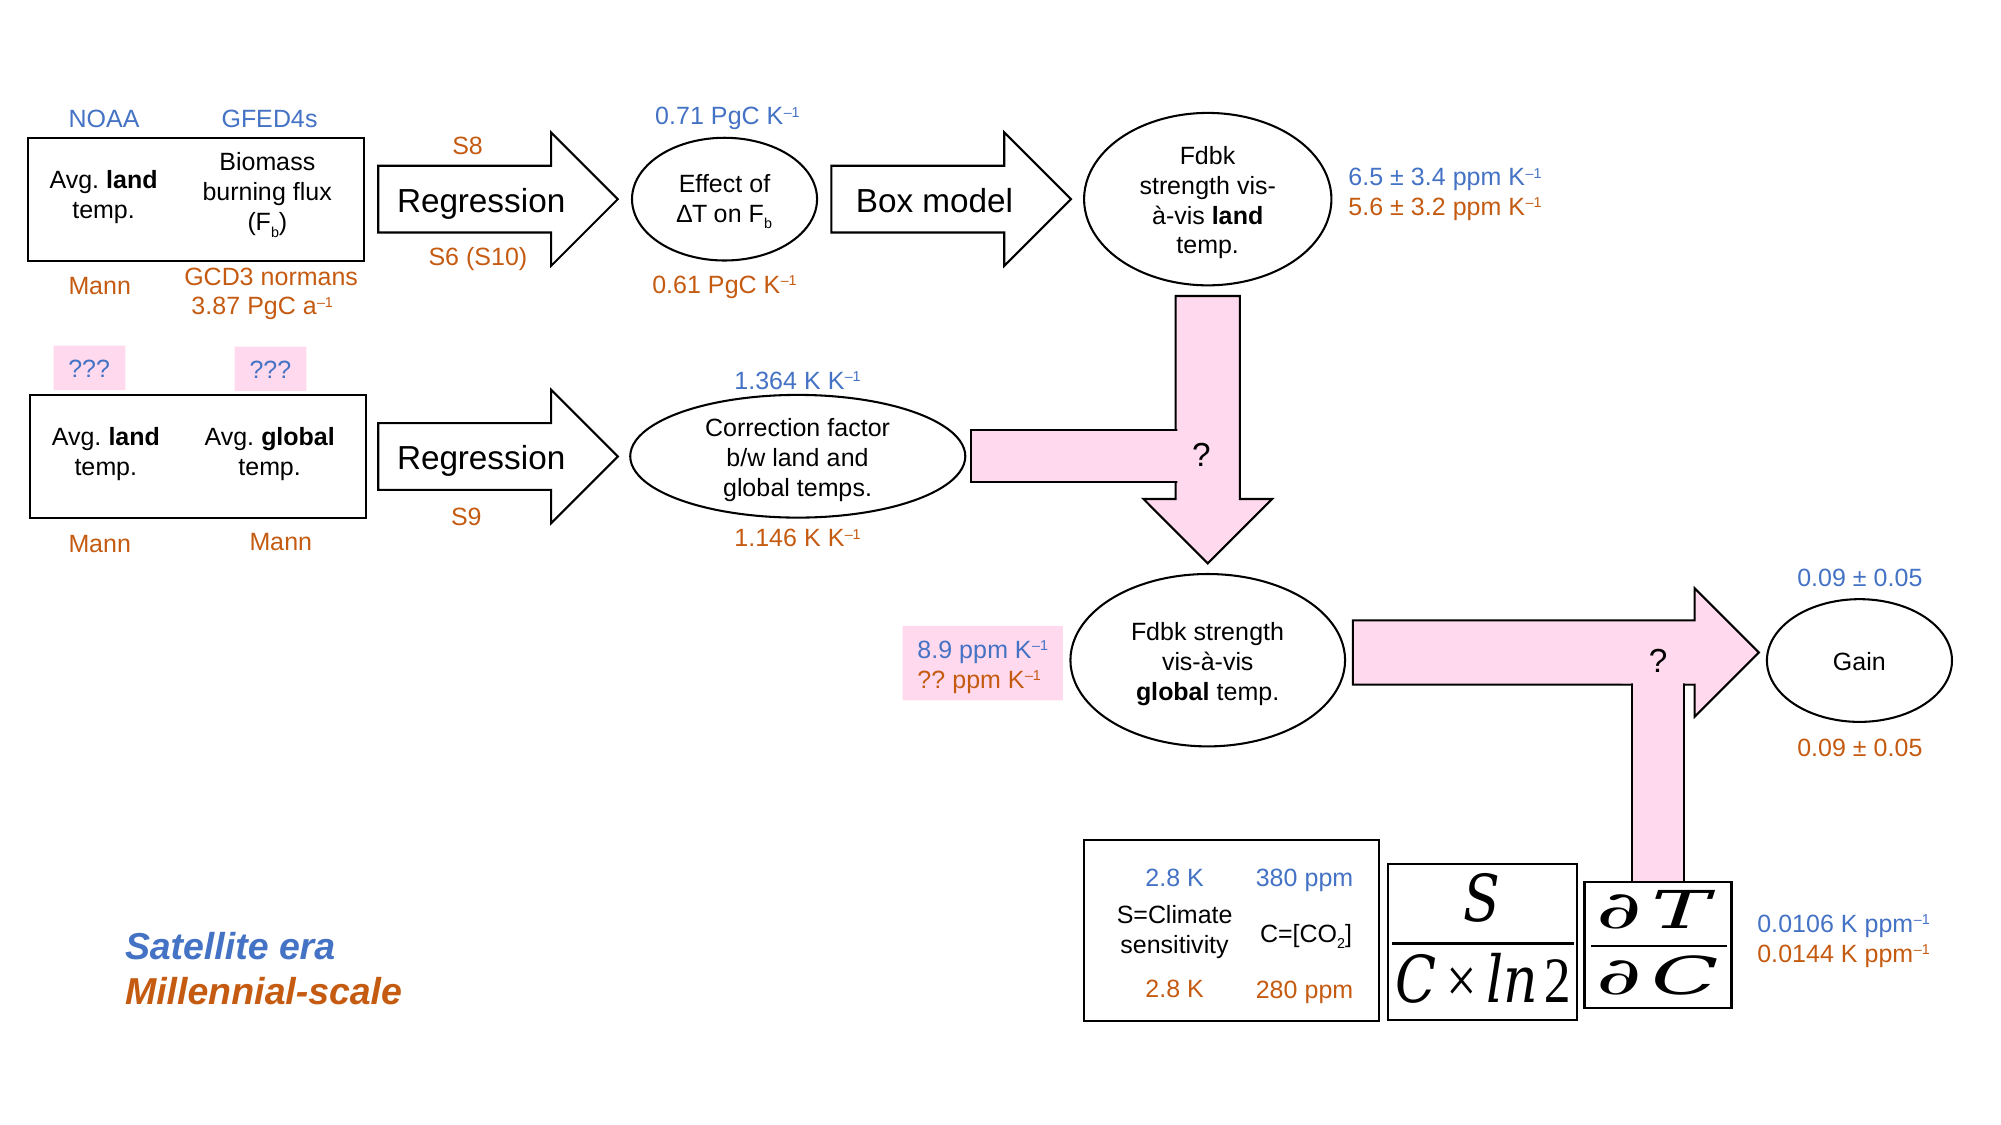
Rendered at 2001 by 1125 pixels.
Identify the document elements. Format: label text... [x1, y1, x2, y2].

text_box 280 ppm [1241, 965, 1369, 1011]
text_box Gain [1765, 599, 1954, 723]
text_box 0.09 ± 0.05 [1782, 724, 1938, 769]
text_box 0.09 ± 0.05 [1782, 553, 1938, 599]
text_box Fdbk strength vis-à-vis global temp. [1069, 572, 1347, 748]
text_box [970, 429, 1176, 483]
text_box 380 ppm [1241, 853, 1369, 899]
text_box Fdbk strength vis-à-vis land temp. [1083, 111, 1333, 287]
text_box [27, 137, 365, 262]
text_box Satellite era Millennial-scale [110, 914, 418, 1020]
text_box ??? [53, 345, 126, 391]
text_box 1.364 K K–1 [719, 356, 876, 402]
text_box [29, 394, 367, 519]
text_box Mann [53, 519, 147, 565]
text_box GFED4s [206, 95, 333, 141]
text_box 1.146 K K–1 [719, 514, 876, 560]
text_box Regression [377, 387, 620, 526]
text_box Avg. global temp. [179, 413, 360, 489]
text_box Avg. land temp. [27, 156, 177, 231]
text_box Box model [830, 129, 1073, 269]
text_box Mann [53, 262, 147, 308]
text_box Mann [234, 518, 328, 564]
text_box ? [1621, 634, 1695, 684]
text_box S=Climate sensitivity [1098, 891, 1251, 967]
text_box [1083, 839, 1380, 1022]
text_box [1140, 294, 1275, 565]
text_box 0.61 PgC K–1 [637, 260, 812, 306]
text_box C=[CO2] [1243, 909, 1369, 959]
text_box S9 [436, 492, 497, 538]
text_box S6 (S10) [413, 232, 543, 278]
text_box [1631, 684, 1685, 883]
text_box NOAA [53, 95, 155, 141]
text_box 6.5 ± 3.4 ppm K–1 5.6 ± 3.2 ppm K–1 [1333, 153, 1557, 228]
text_box Effect of ∆T on Fb [630, 137, 819, 260]
text_box Correction factor b/w land and global temps. [629, 400, 967, 514]
text_box ? [1176, 413, 1226, 494]
text_box 0.71 PgC K–1 [640, 92, 815, 137]
text_box 0.0106 K ppm–1 0.0144 K ppm–1 [1742, 900, 1945, 975]
text_box 8.9 ppm K–1 ?? ppm K–1 [902, 625, 1063, 701]
text_box Regression [377, 129, 620, 269]
text_box Biomass burning flux (Fb) [177, 138, 358, 248]
text_box 2.8 K [1130, 853, 1219, 899]
text_box S8 [437, 121, 499, 167]
text_box 2.8 K [1130, 964, 1219, 1010]
text_box [1351, 585, 1761, 720]
text_box Avg. land temp. [30, 413, 179, 489]
text_box ??? [234, 346, 307, 392]
